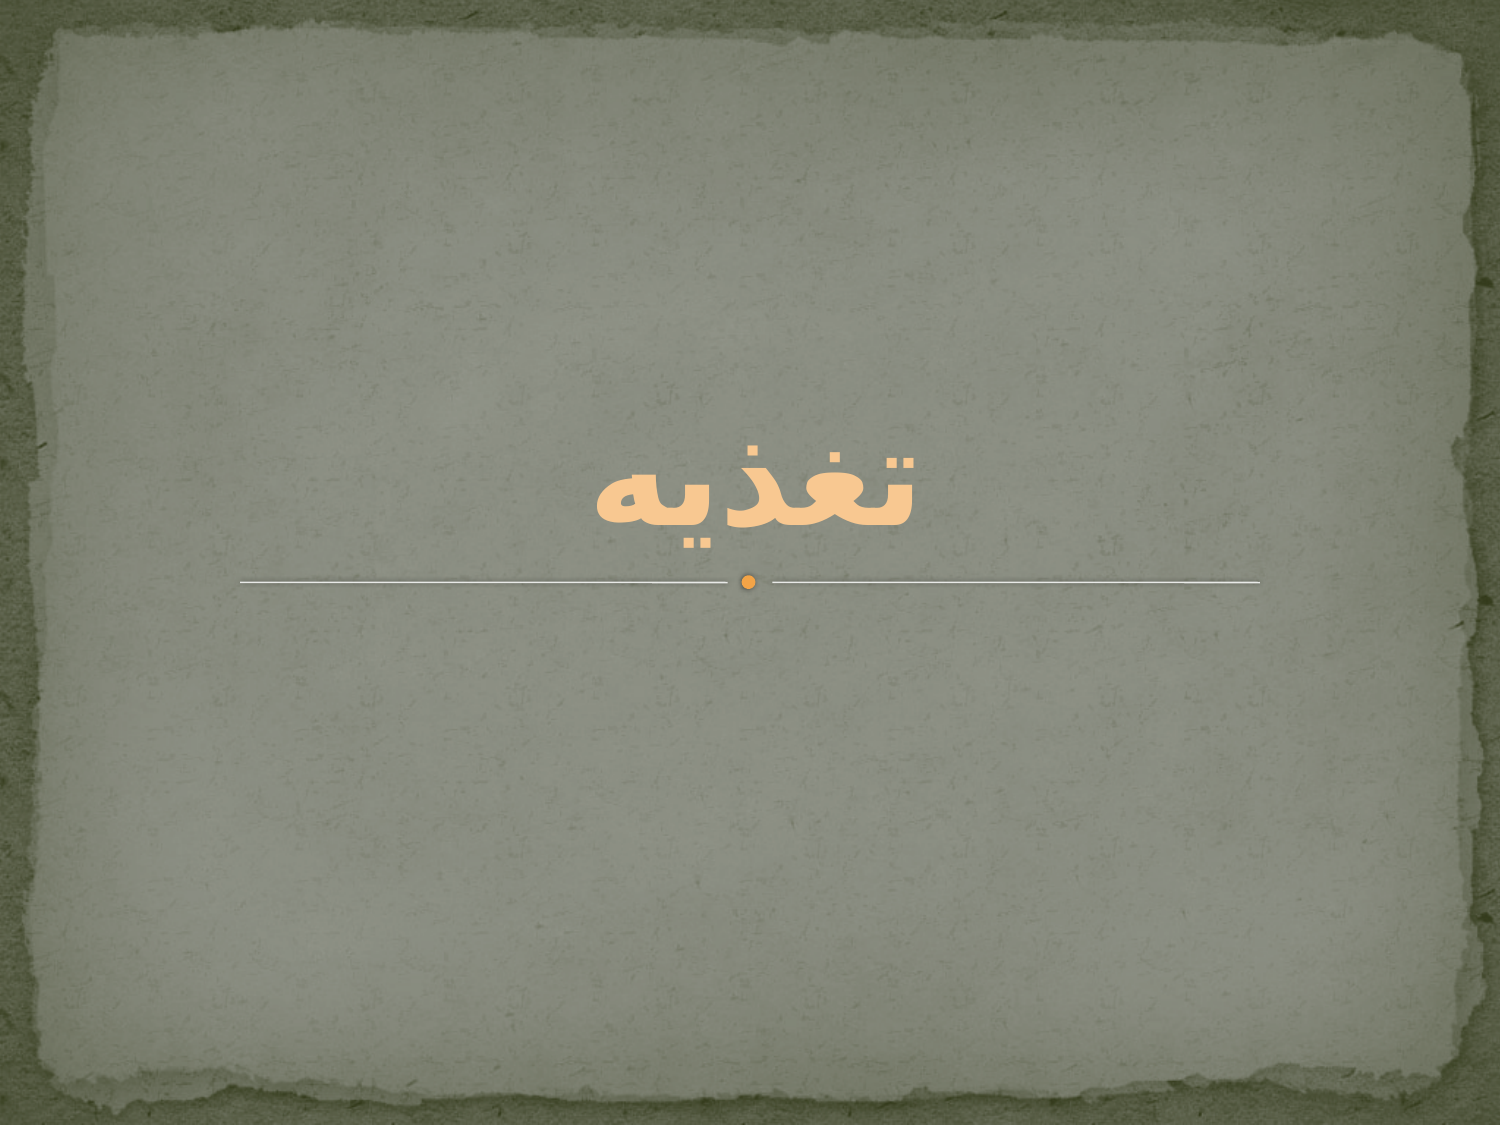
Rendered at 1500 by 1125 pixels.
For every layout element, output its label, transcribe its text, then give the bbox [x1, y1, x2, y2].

title تغذیه [74, 235, 1438, 561]
